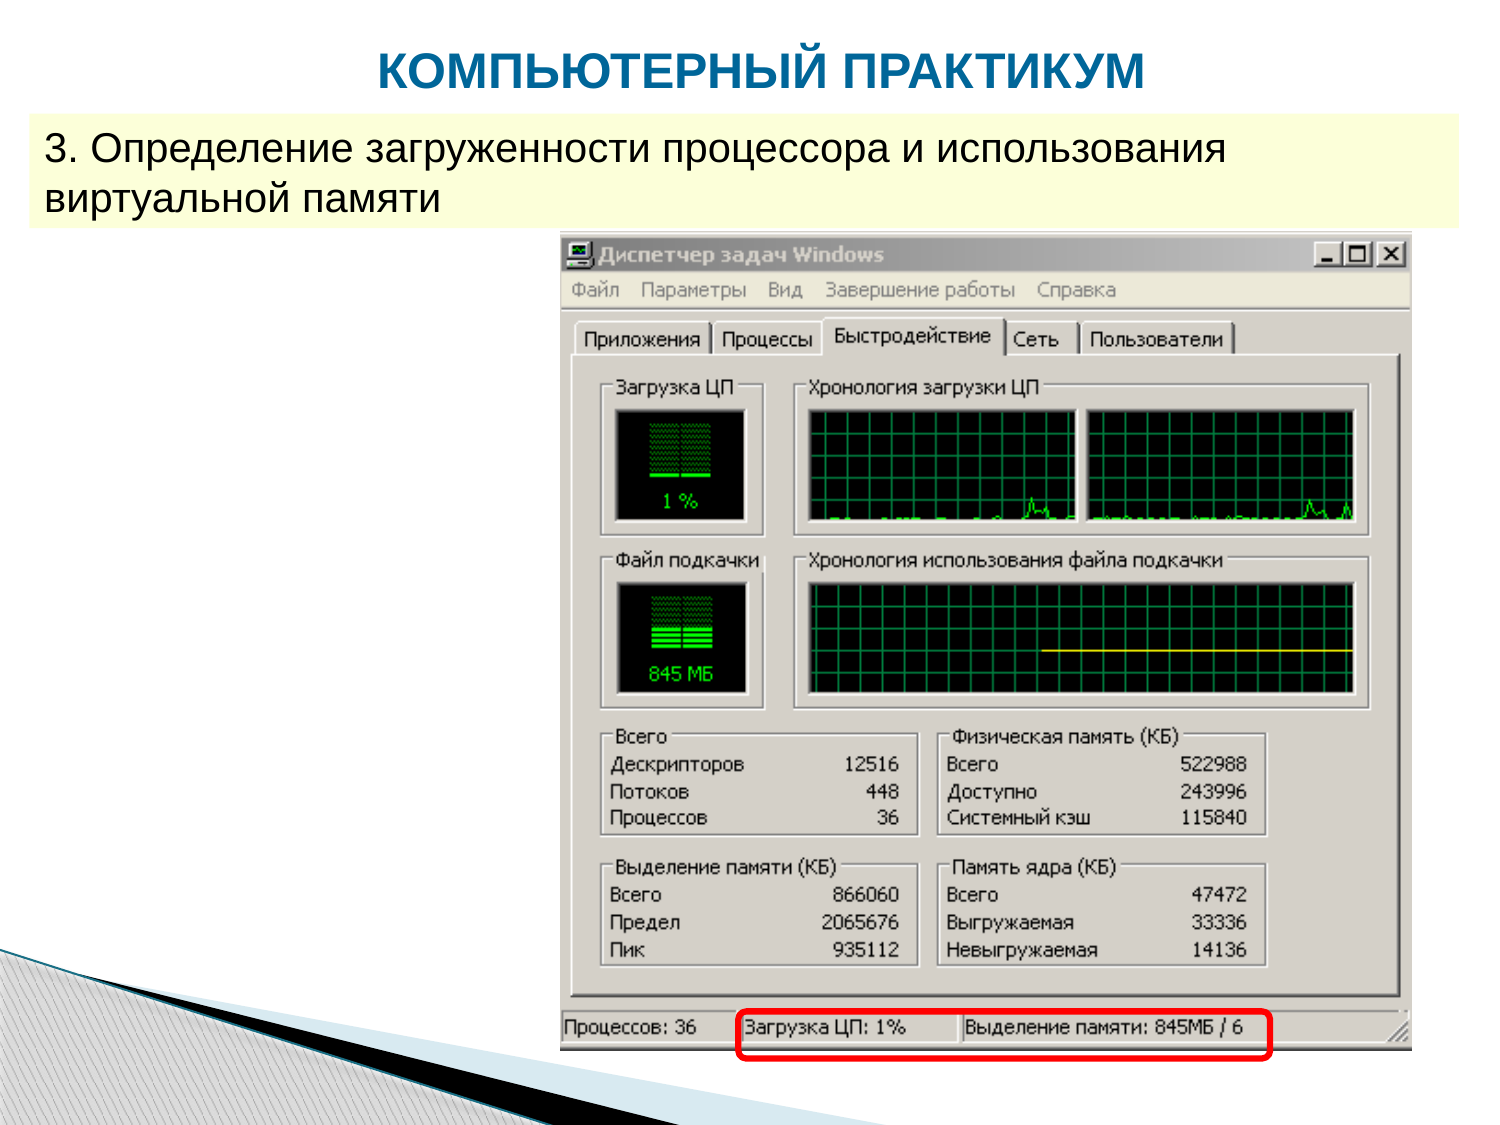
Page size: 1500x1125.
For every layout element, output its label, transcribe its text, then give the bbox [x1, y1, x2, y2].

text_box 3. Определение загруженности процессора и использования виртуальной памяти [29, 113, 1459, 229]
picture [560, 231, 1412, 1052]
text_box КОМПЬЮТЕРНЫЙ ПРАКТИКУМ [76, 30, 1448, 106]
